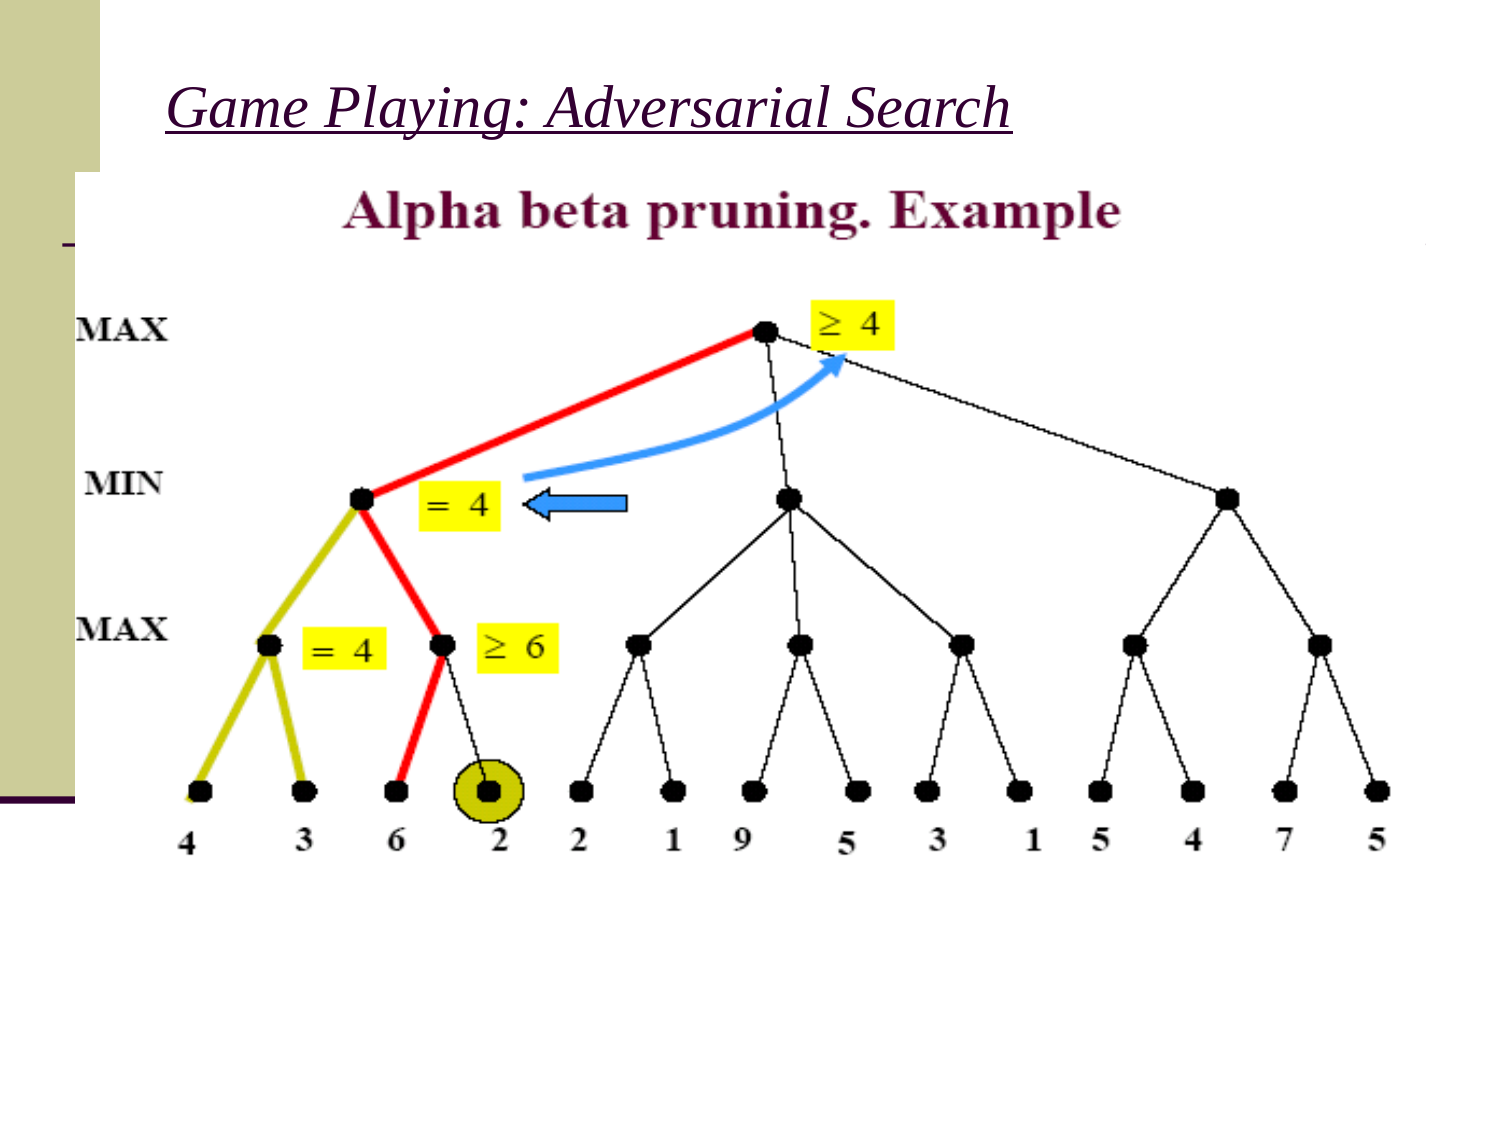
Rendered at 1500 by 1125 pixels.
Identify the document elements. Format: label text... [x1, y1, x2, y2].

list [74, 172, 1426, 1006]
title Game Playing: Adversarial Search [149, 45, 1426, 162]
